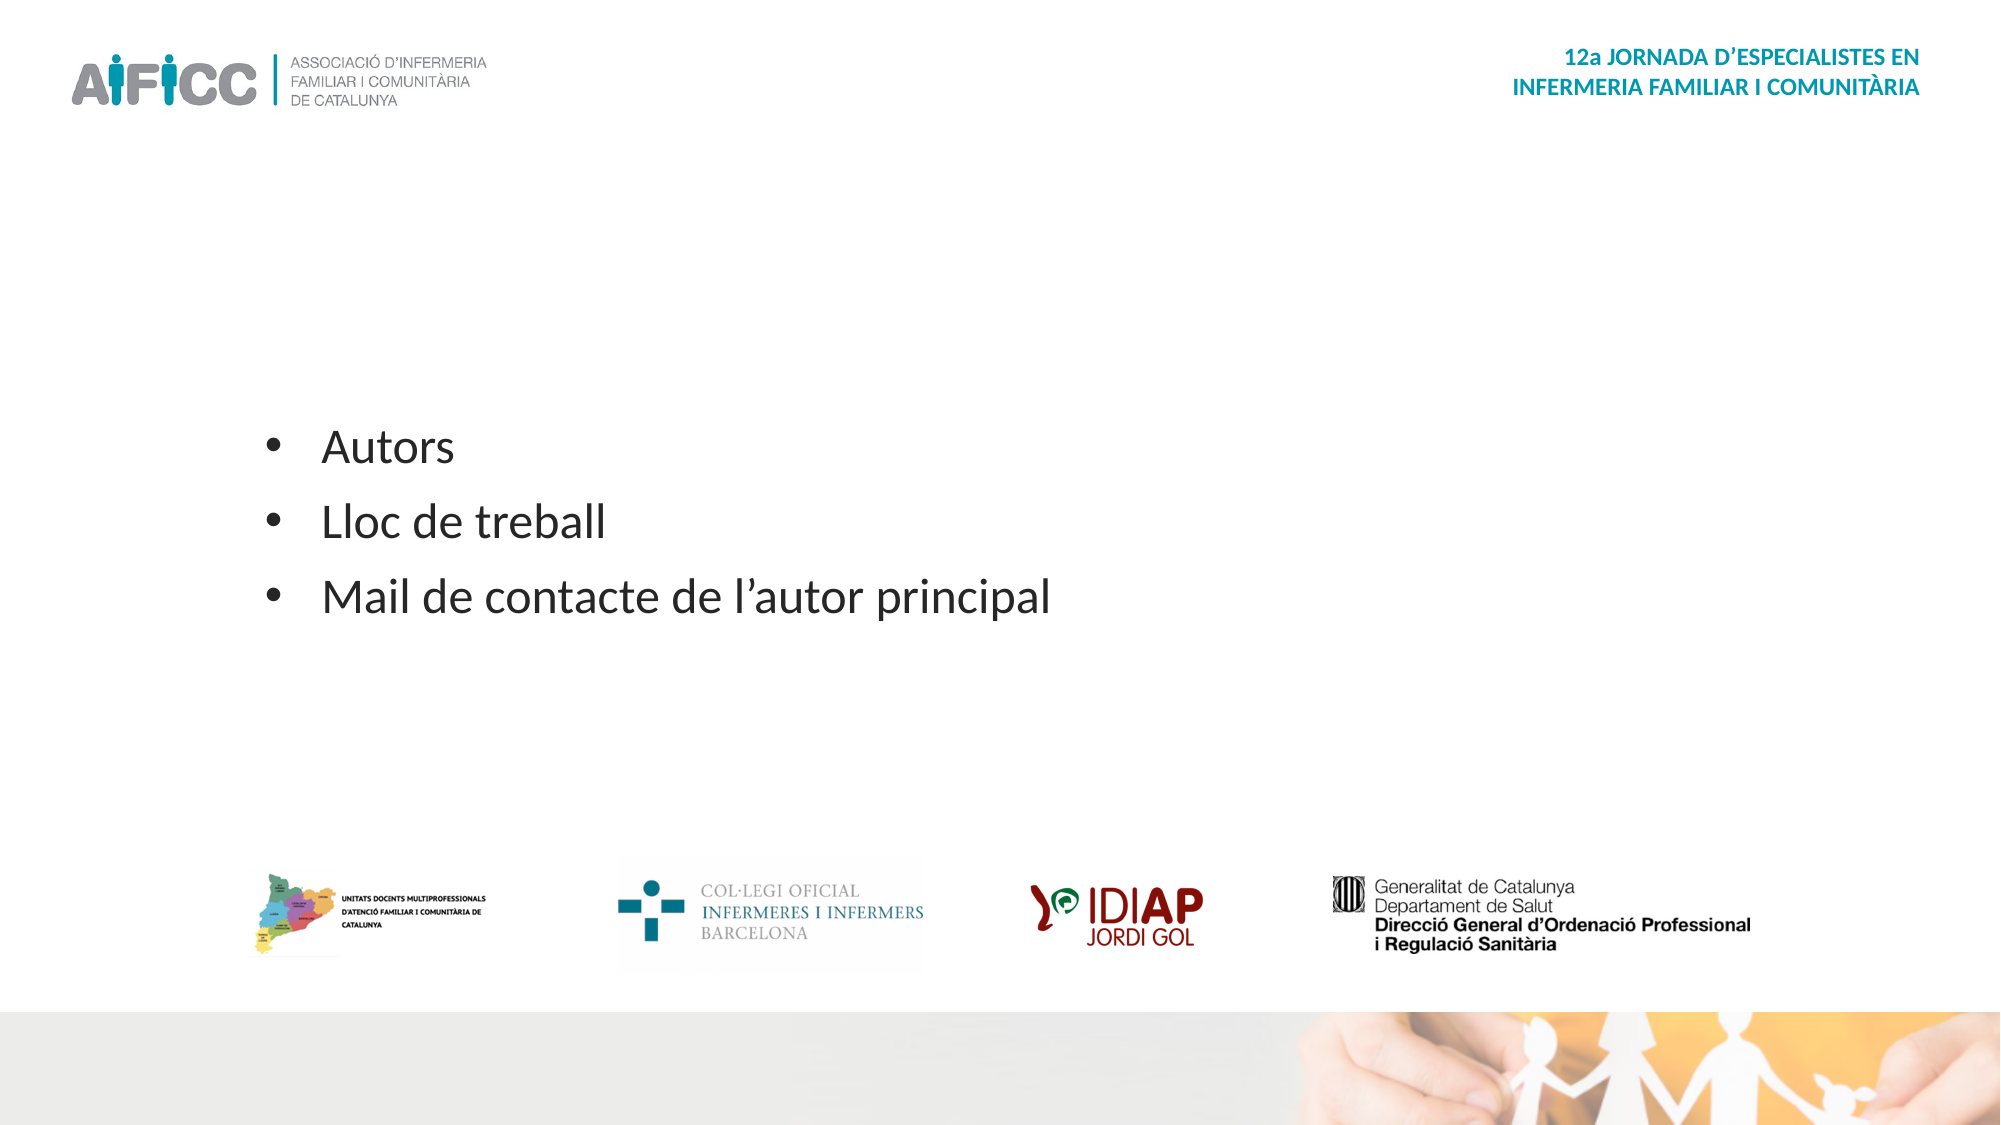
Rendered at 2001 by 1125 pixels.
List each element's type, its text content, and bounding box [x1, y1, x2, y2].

picture [64, 19, 491, 152]
picture [249, 870, 530, 958]
picture [1010, 872, 1220, 960]
subtitle Autors Lloc de treball Mail de contacte de l’autor principal [249, 413, 1750, 723]
picture [1333, 856, 1750, 974]
picture [618, 856, 923, 974]
picture [0, 1012, 2000, 1125]
